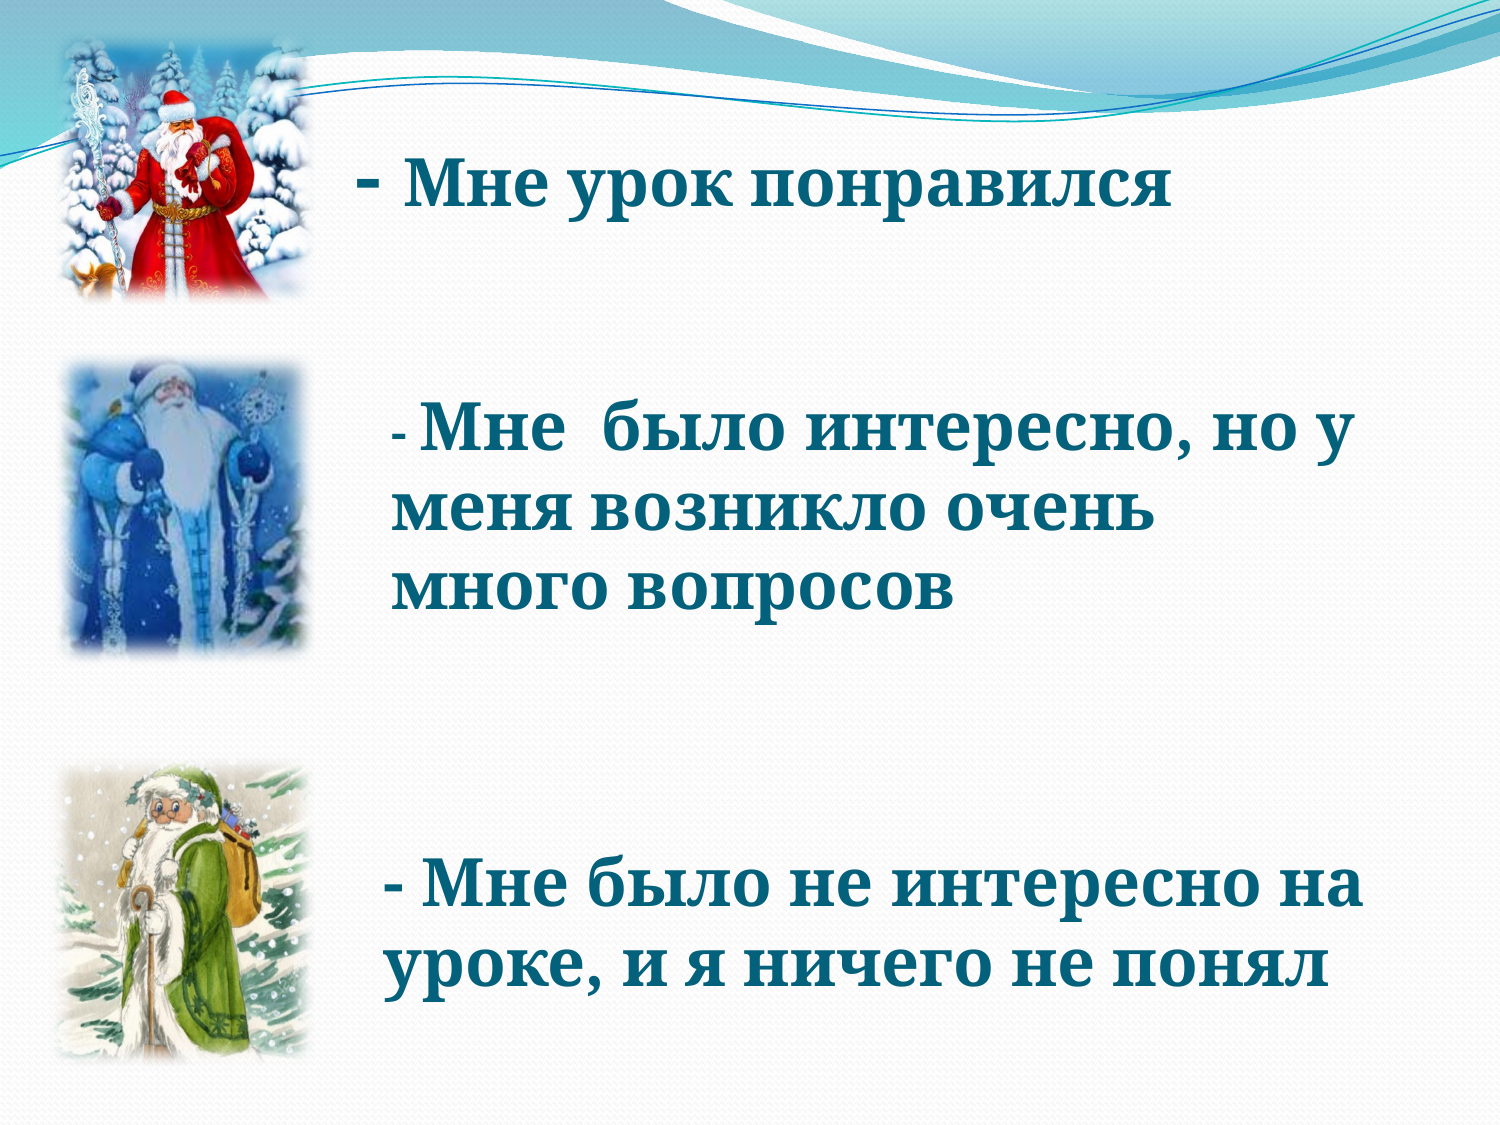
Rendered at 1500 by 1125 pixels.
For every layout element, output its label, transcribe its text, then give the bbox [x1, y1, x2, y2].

list - Мне было интересно, но у меня возникло очень много вопросов [383, 373, 1388, 634]
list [52, 30, 318, 307]
picture [48, 753, 318, 1069]
list - Мне урок понравился [348, 101, 1425, 244]
picture [52, 349, 318, 667]
title - Мне было не интересно на уроке, и я ничего не понял [383, 822, 761, 1000]
list [761, 412, 1425, 1044]
